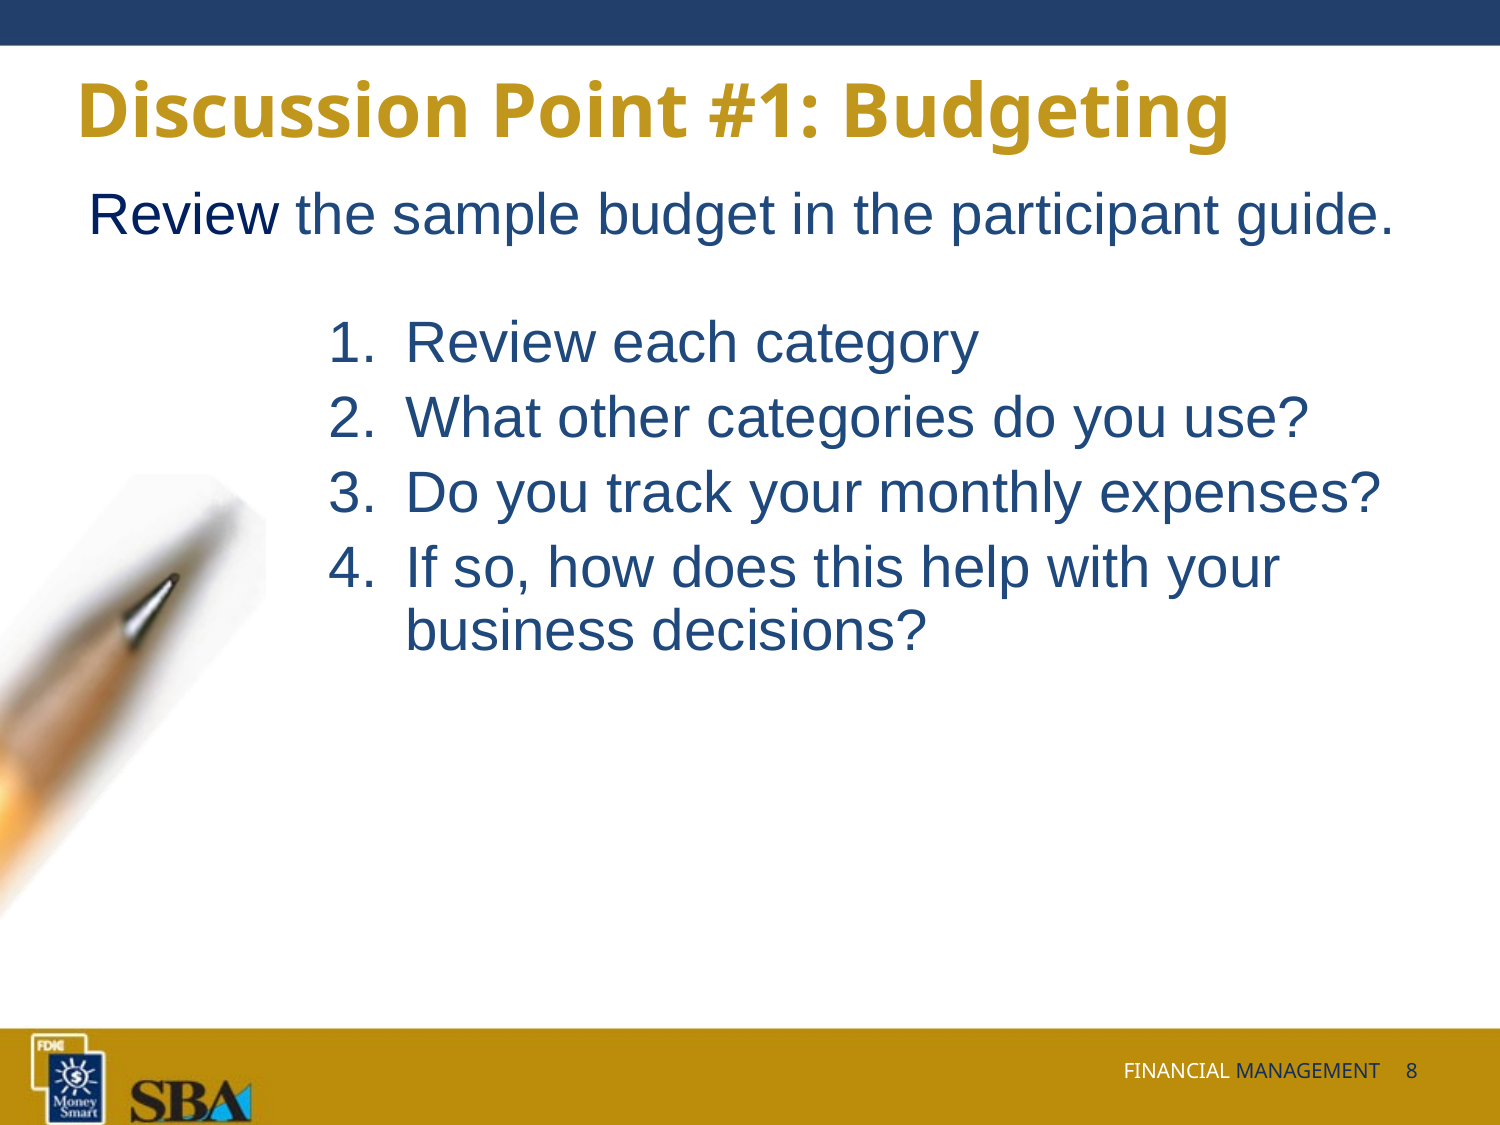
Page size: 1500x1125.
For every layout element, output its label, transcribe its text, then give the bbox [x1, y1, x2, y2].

text_box Review each category What other categories do you use? Do you track your monthly expenses? If so, how does this help with your business decisions? [321, 304, 1412, 669]
picture [0, 0, 1500, 1125]
title Discussion Point #1: Budgeting [74, 61, 1426, 163]
list Review the sample budget in the participant guide. [87, 175, 1439, 877]
